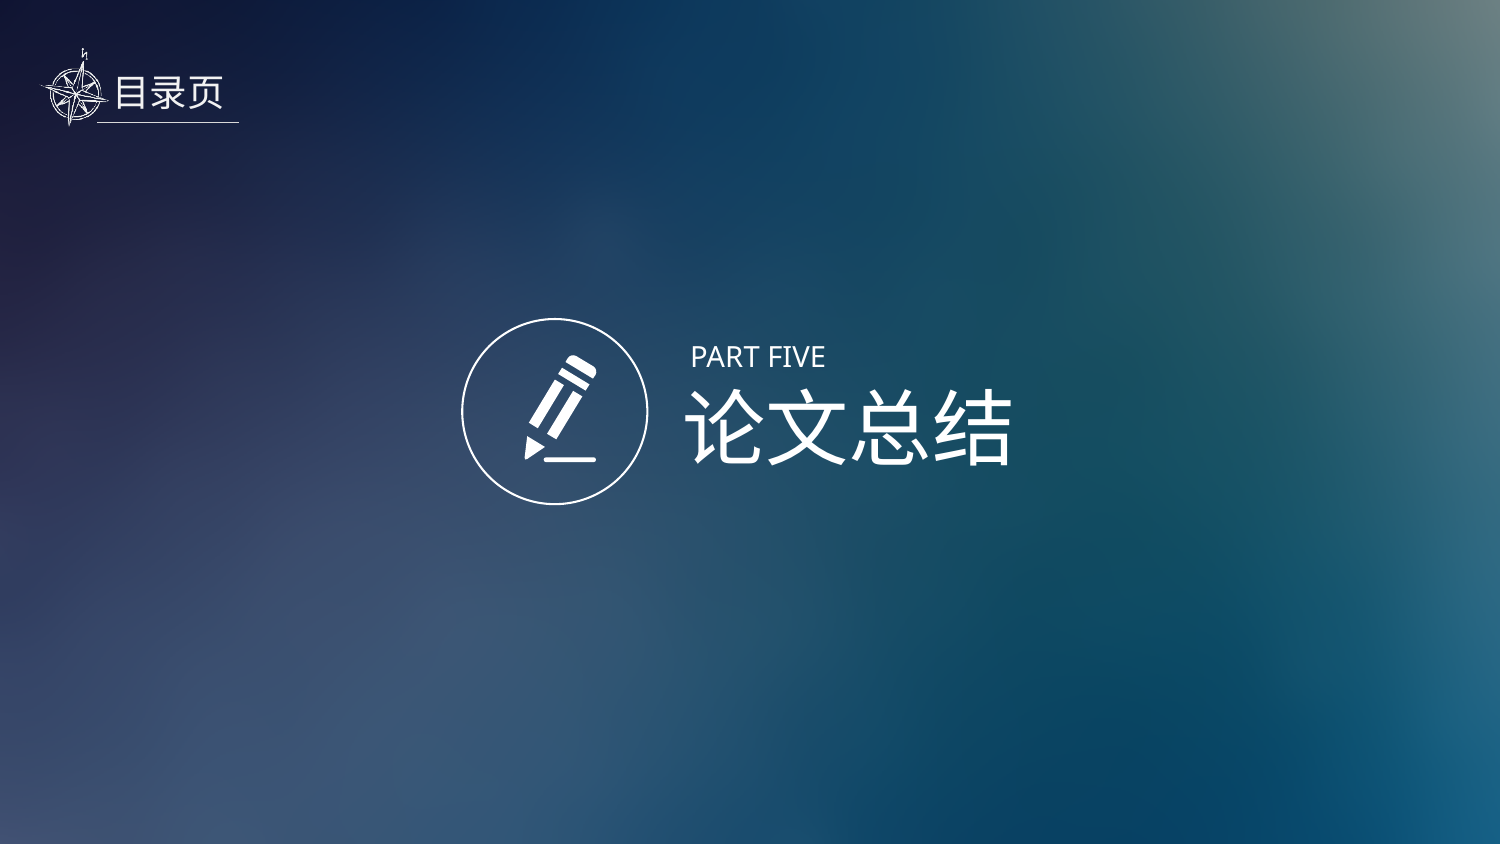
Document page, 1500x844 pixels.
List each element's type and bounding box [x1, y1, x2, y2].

picture [0, 0, 1500, 844]
text_box [667, 331, 1038, 486]
text_box [462, 318, 648, 505]
text_box [38, 48, 263, 127]
